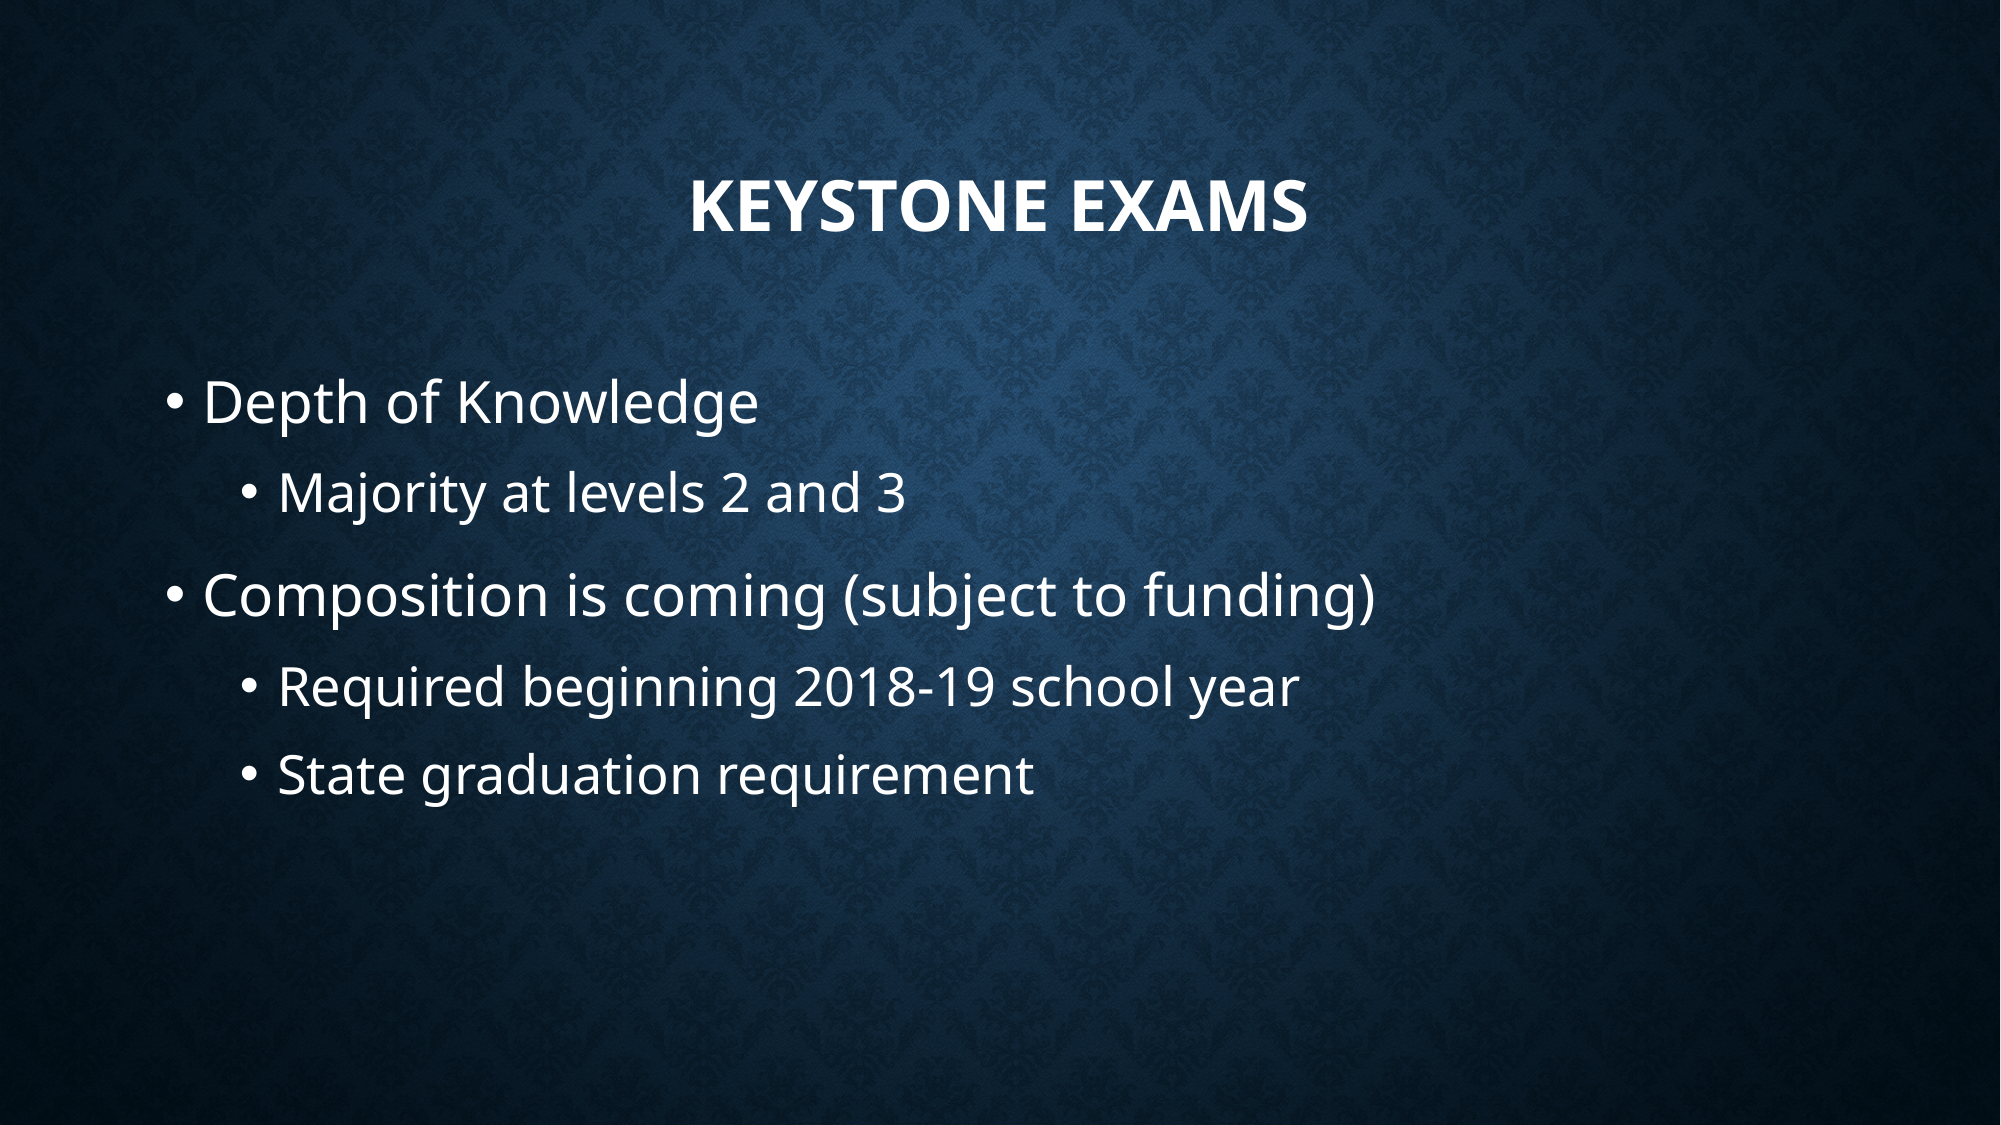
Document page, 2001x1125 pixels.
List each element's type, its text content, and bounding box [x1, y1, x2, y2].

title Keystone exams [149, 99, 1849, 318]
list Depth of Knowledge Majority at levels 2 and 3 Composition is coming (subject to funding) Required beginning 2018-19 school year State graduation requirement [149, 343, 1849, 950]
